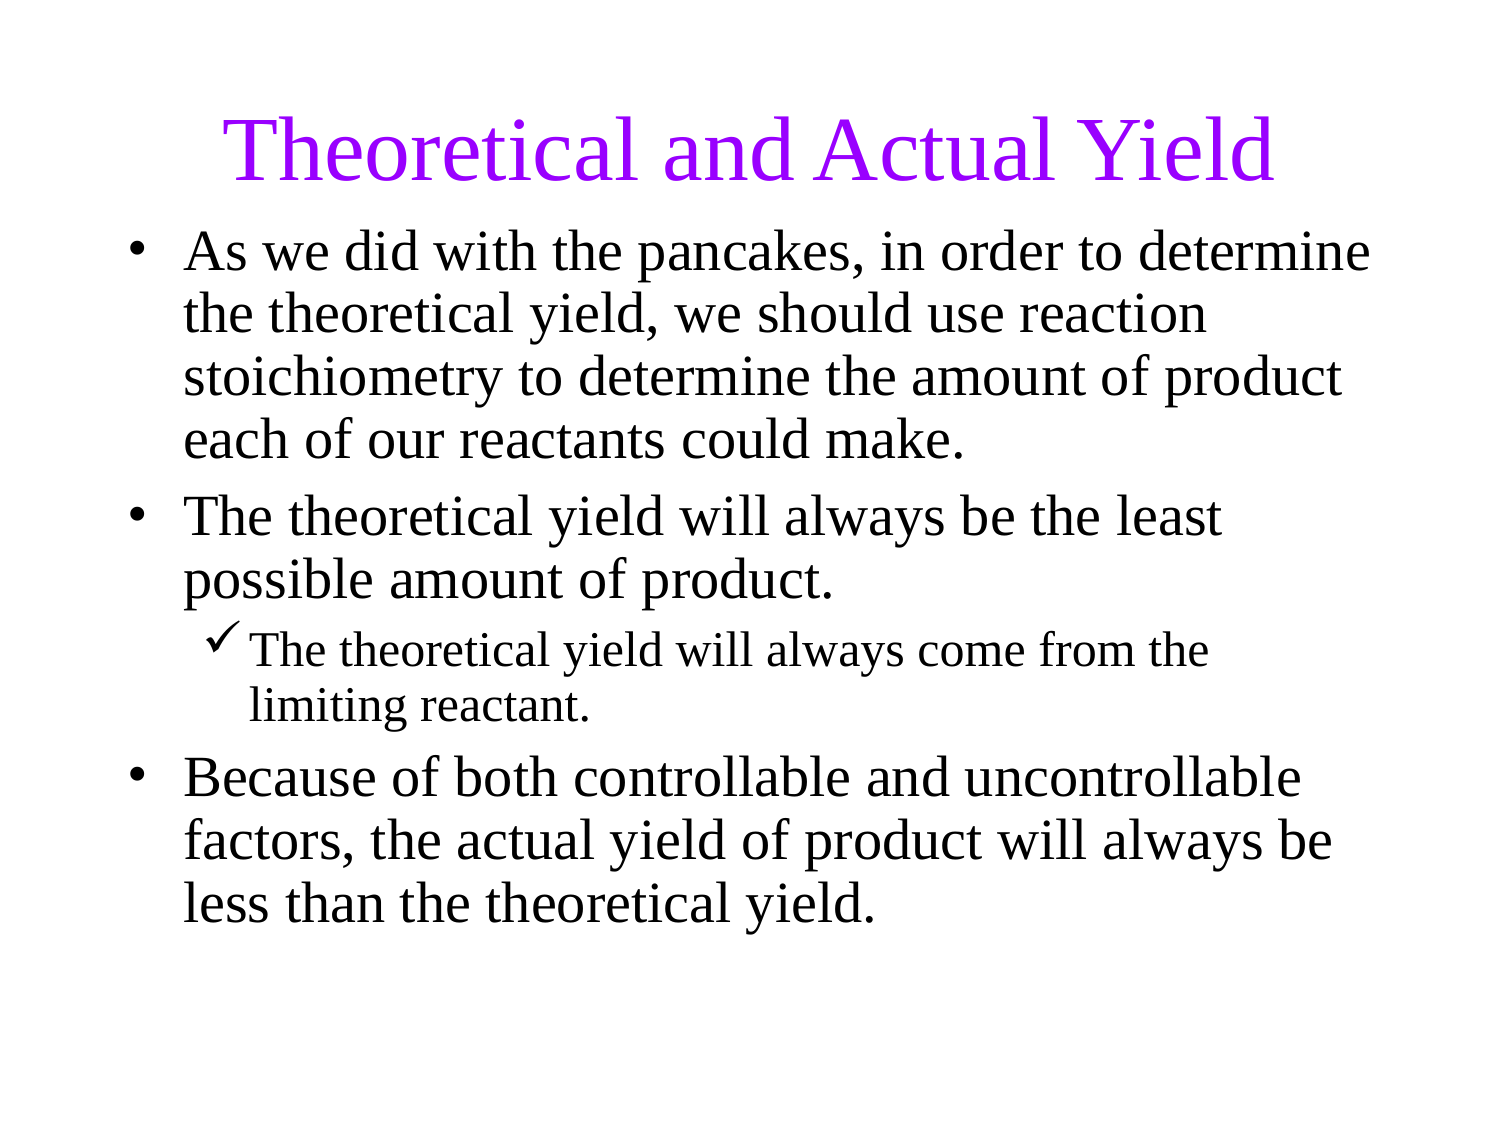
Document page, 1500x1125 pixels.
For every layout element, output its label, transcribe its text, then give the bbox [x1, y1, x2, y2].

text_box As we did with the pancakes, in order to determine the theoretical yield, we should use reaction stoichiometry to determine the amount of product each of our reactants could make. The theoretical yield will always be the least possible amount of product. The theoretical yield will always come from the limiting reactant. Because of both controllable and uncontrollable factors, the actual yield of product will always be less than the theoretical yield. [112, 212, 1388, 988]
text_box Theoretical and Actual Yield [112, 49, 1388, 212]
